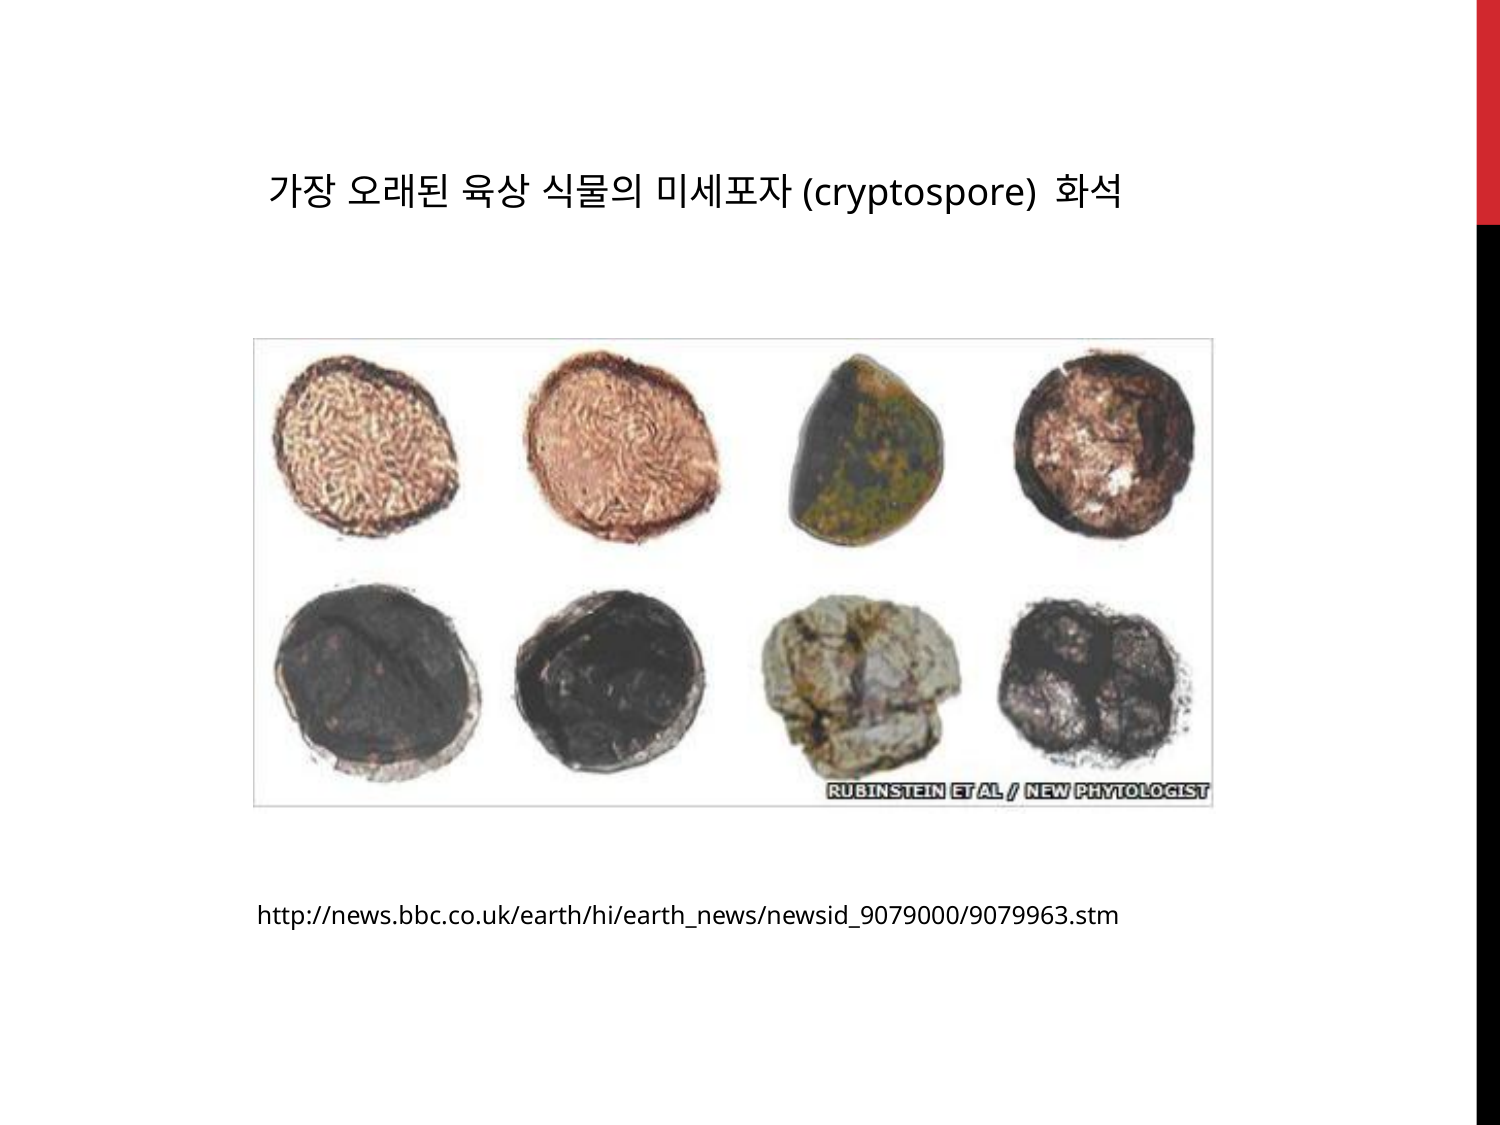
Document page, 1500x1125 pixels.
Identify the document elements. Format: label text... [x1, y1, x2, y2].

picture [253, 337, 1217, 815]
text_box 가장 오래된 육상 식물의 미세포자(cryptospore) 화석 [253, 160, 1258, 221]
text_box http://news.bbc.co.uk/earth/hi/earth_news/newsid_9079000/9079963.stm [242, 892, 1258, 938]
